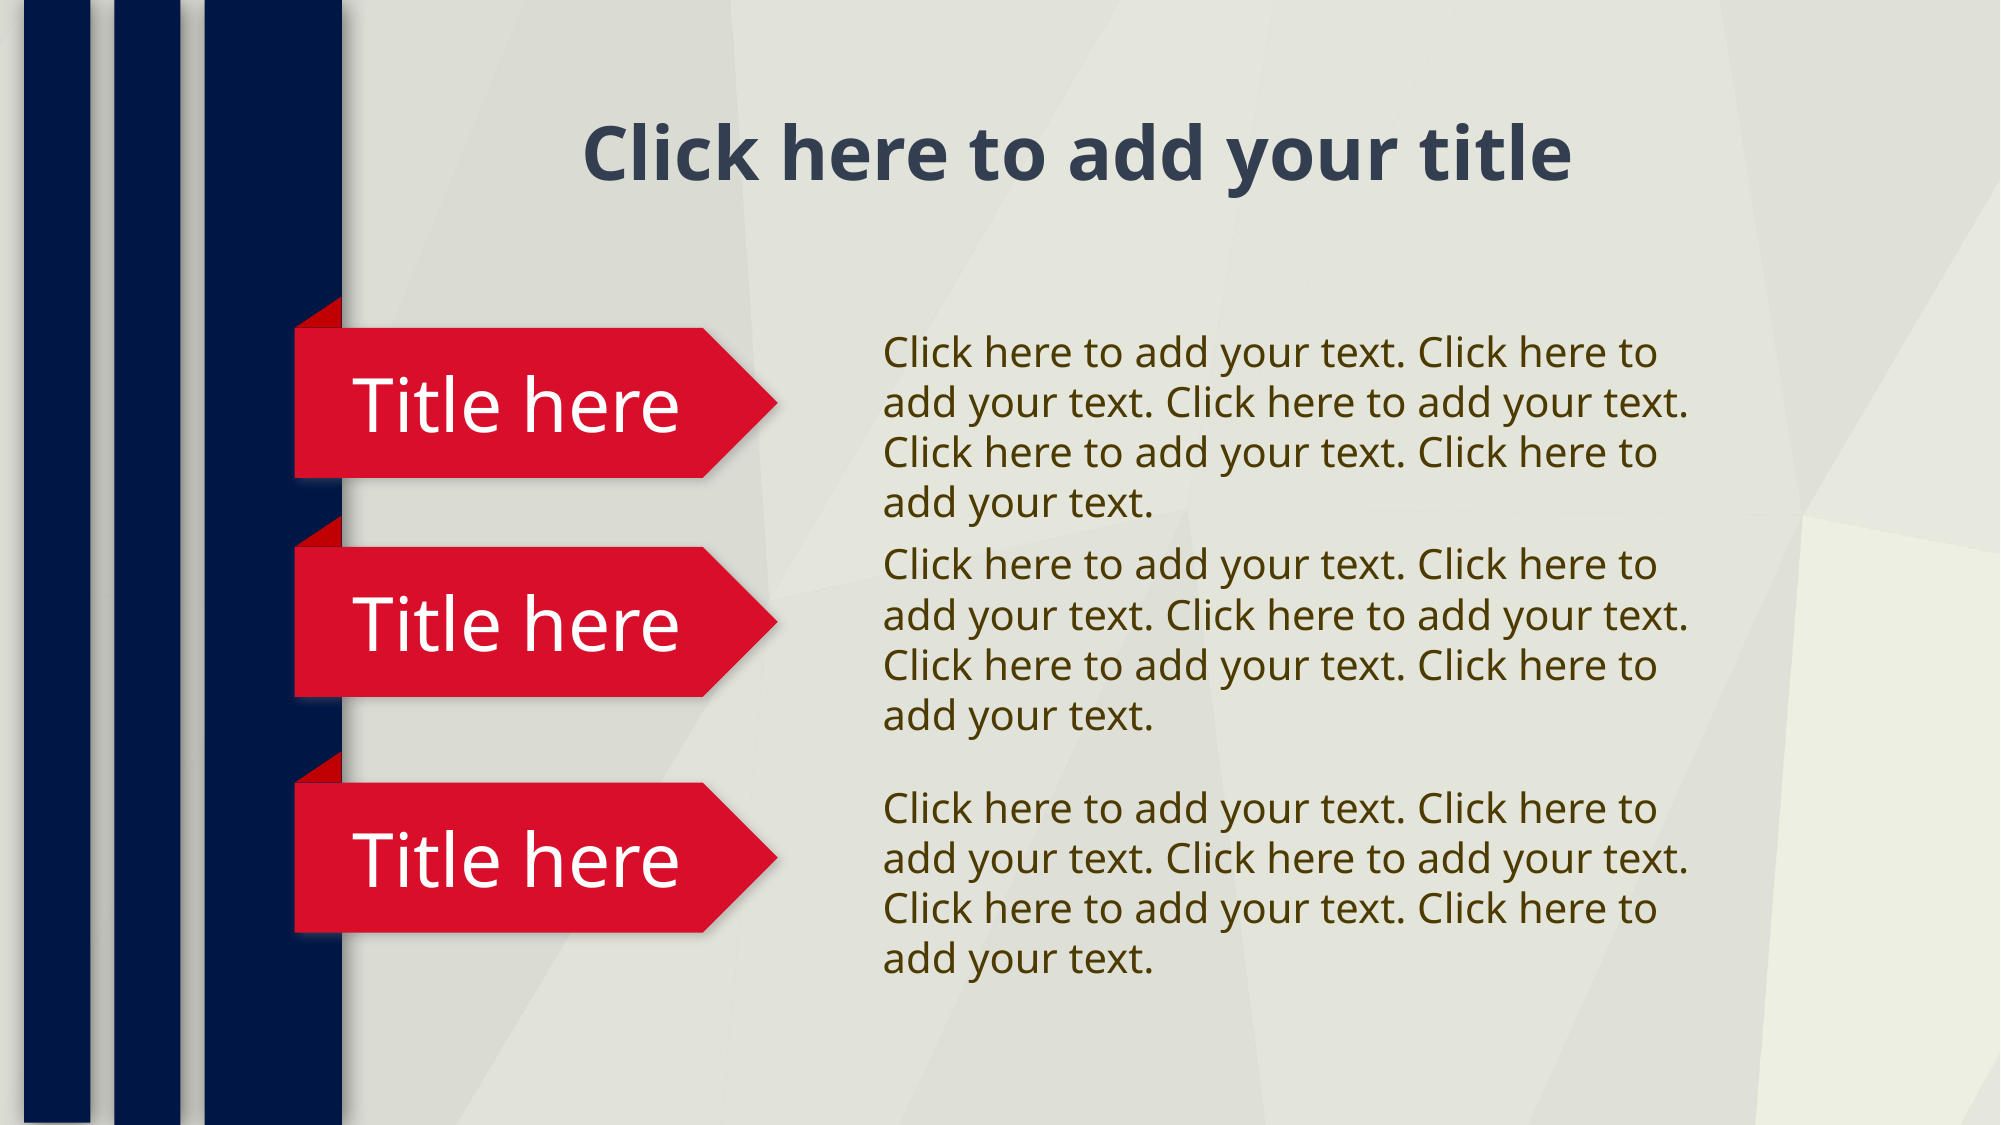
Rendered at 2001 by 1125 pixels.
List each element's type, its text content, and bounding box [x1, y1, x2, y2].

picture [0, 0, 113, 1125]
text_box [294, 515, 778, 697]
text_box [294, 296, 778, 478]
text_box Click here to add your text. Click here to add your text. Click here to add your text. Click here to add your text. Click here to add your text. [867, 318, 1743, 531]
text_box Click here to add your text. Click here to add your text. Click here to add your text. Click here to add your text. Click here to add your text. [867, 774, 1743, 990]
picture [182, 0, 203, 1125]
text_box Click here to add your text. Click here to add your text. Click here to add your text. Click here to add your text. Click here to add your text. [867, 531, 1743, 746]
text_box Click here to add your title [566, 98, 1590, 204]
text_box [294, 751, 778, 933]
picture [343, 0, 2001, 1125]
text_box [113, 0, 182, 1125]
text_box [203, 0, 343, 1125]
text_box [23, 0, 91, 1124]
